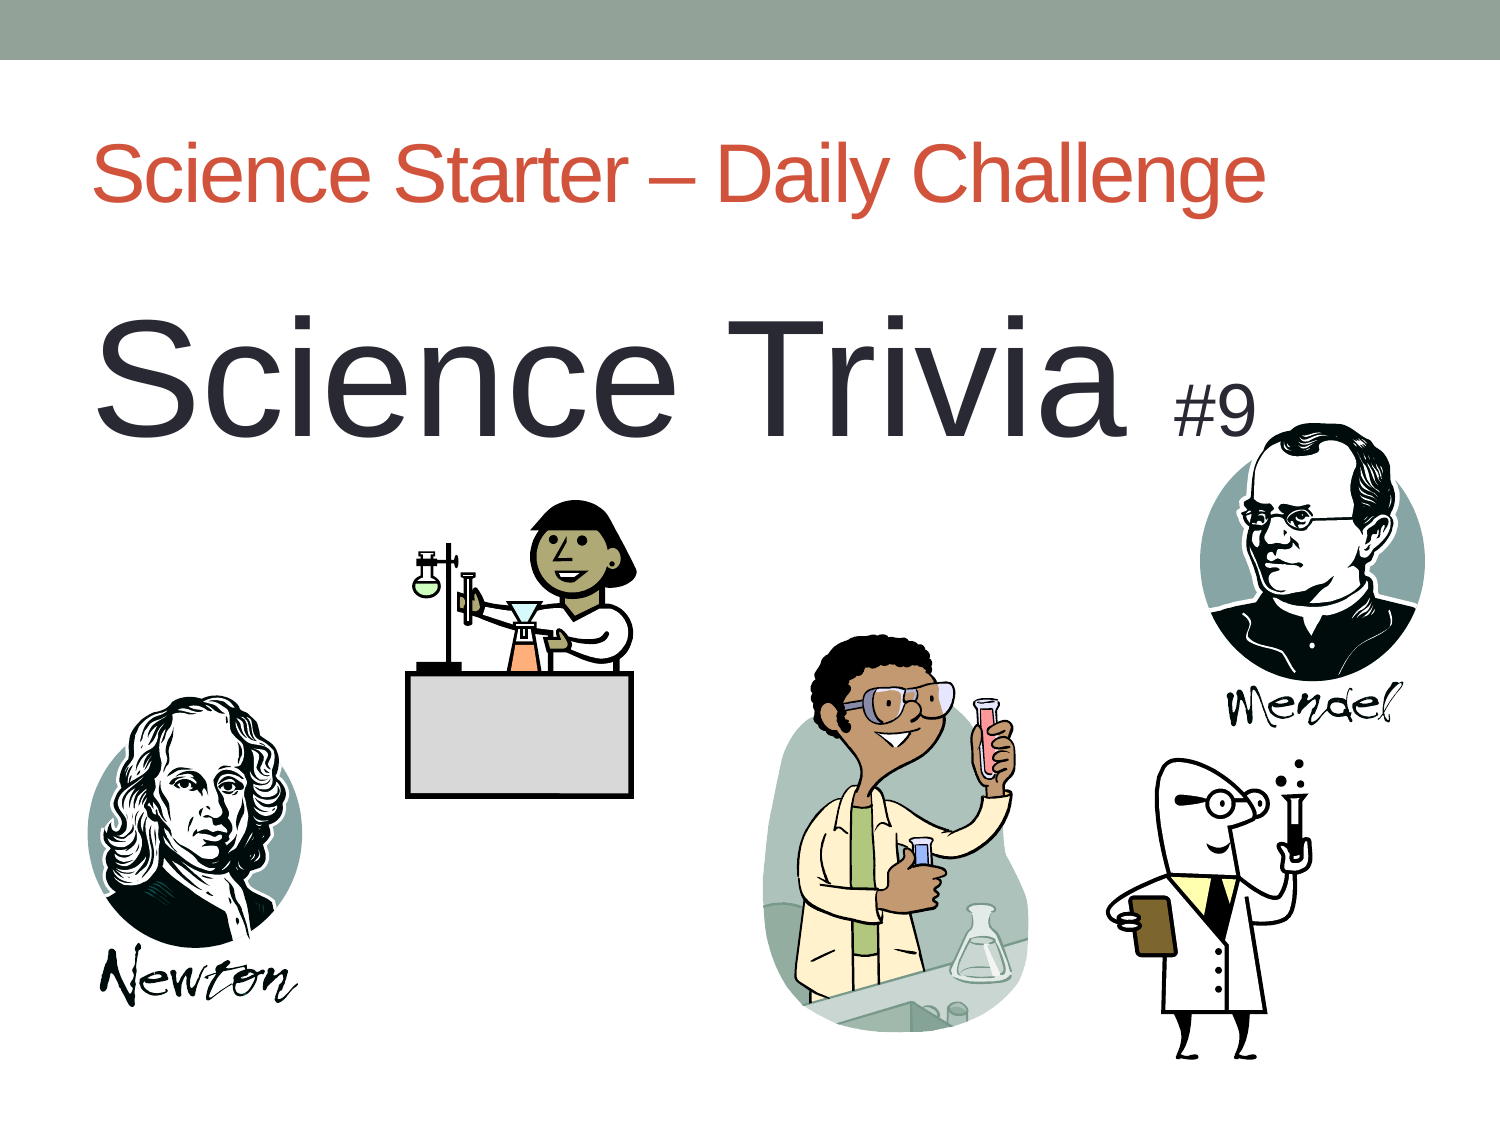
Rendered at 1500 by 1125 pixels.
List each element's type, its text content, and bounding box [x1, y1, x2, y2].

picture [87, 692, 303, 1008]
picture [404, 499, 642, 799]
picture [1199, 417, 1426, 729]
picture [762, 630, 1034, 1038]
list Science Trivia #9 [75, 262, 1425, 1063]
title Science Starter – Daily Challenge [75, 87, 1425, 250]
picture [1101, 757, 1313, 1061]
